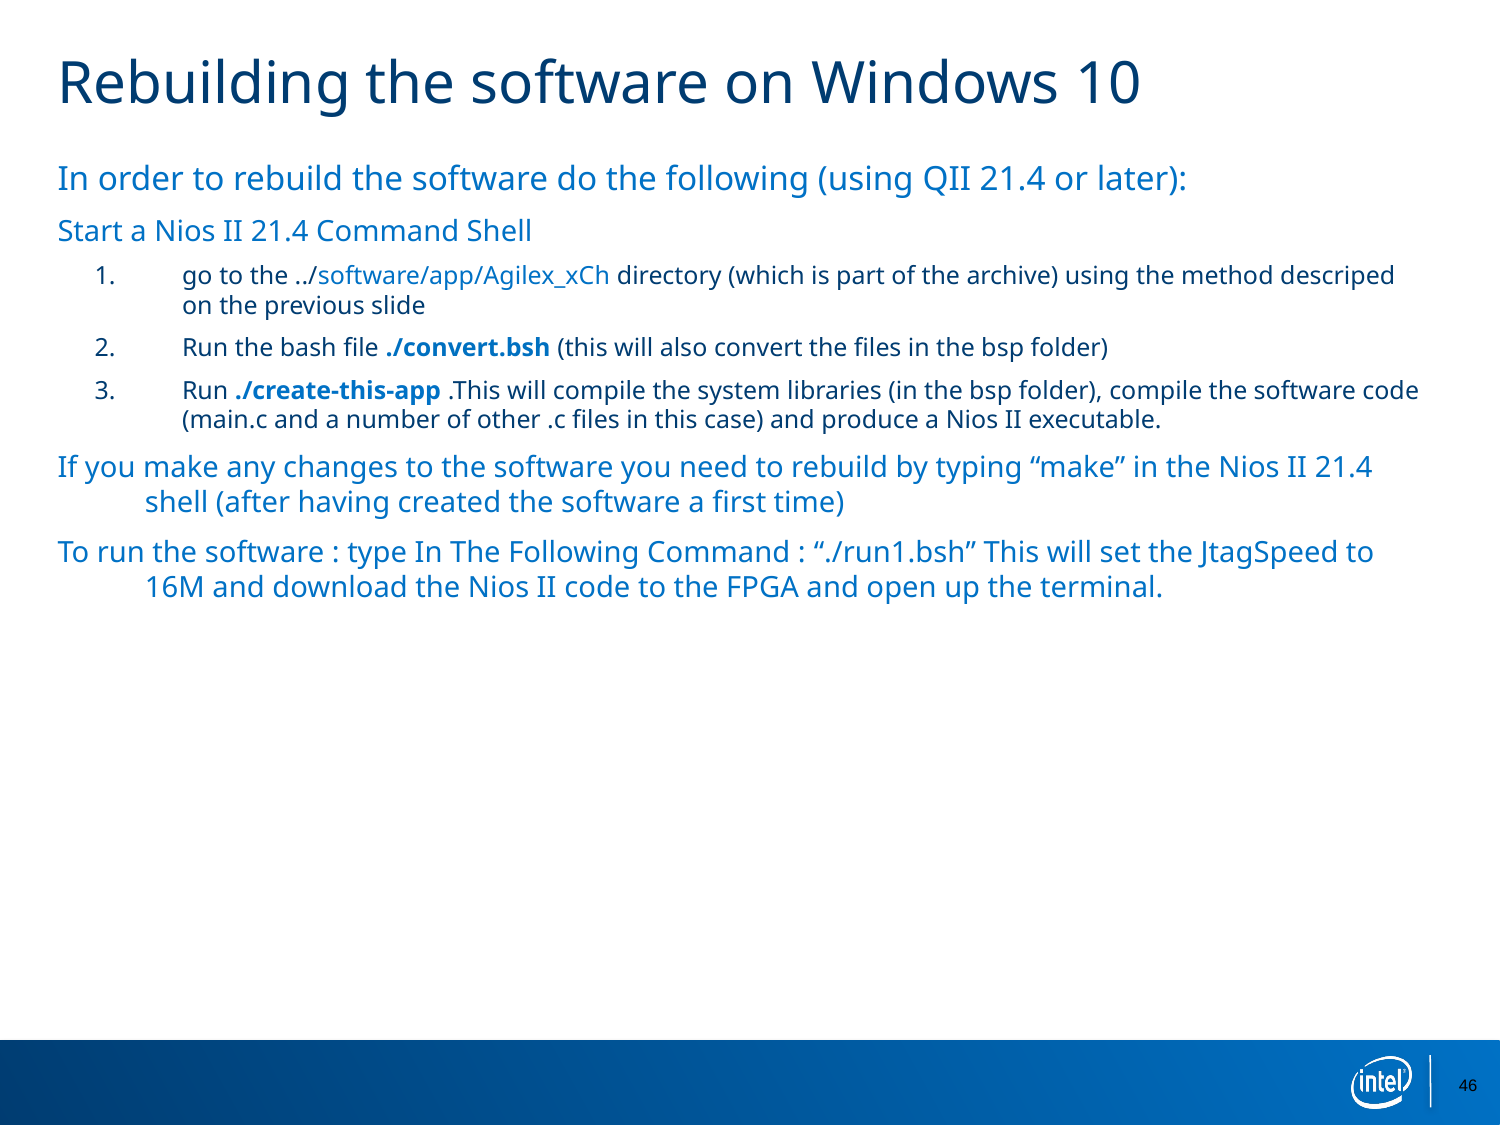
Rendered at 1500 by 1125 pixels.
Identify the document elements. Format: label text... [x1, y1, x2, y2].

title Rebuilding the software on Windows 10 [57, 44, 1425, 157]
list In order to rebuild the software do the following (using QII 21.4 or later): Start a Nios II 21.4 Command Shell go to the ../software/app/Agilex_xCh directory (which is part of the archive) using the method descriped on the previous slide Run the bash file ./convert.bsh (this will also convert the files in the bsp folder) Run ./create-this-app .This will compile the system libraries (in the bsp folder), compile the software code (main.c and a number of other .c files in this case) and produce a Nios II executable. If you make any changes to the software you need to rebuild by typing “make” in the Nios II 21.4 shell (after having created the software a first time) To run the software : type In The Following Command : “./run1.bsh” This will set the JtagSpeed to 16M and download the Nios II code to the FPGA and open up the terminal. [57, 157, 1425, 995]
slide_number 46 [1127, 1055, 1478, 1116]
